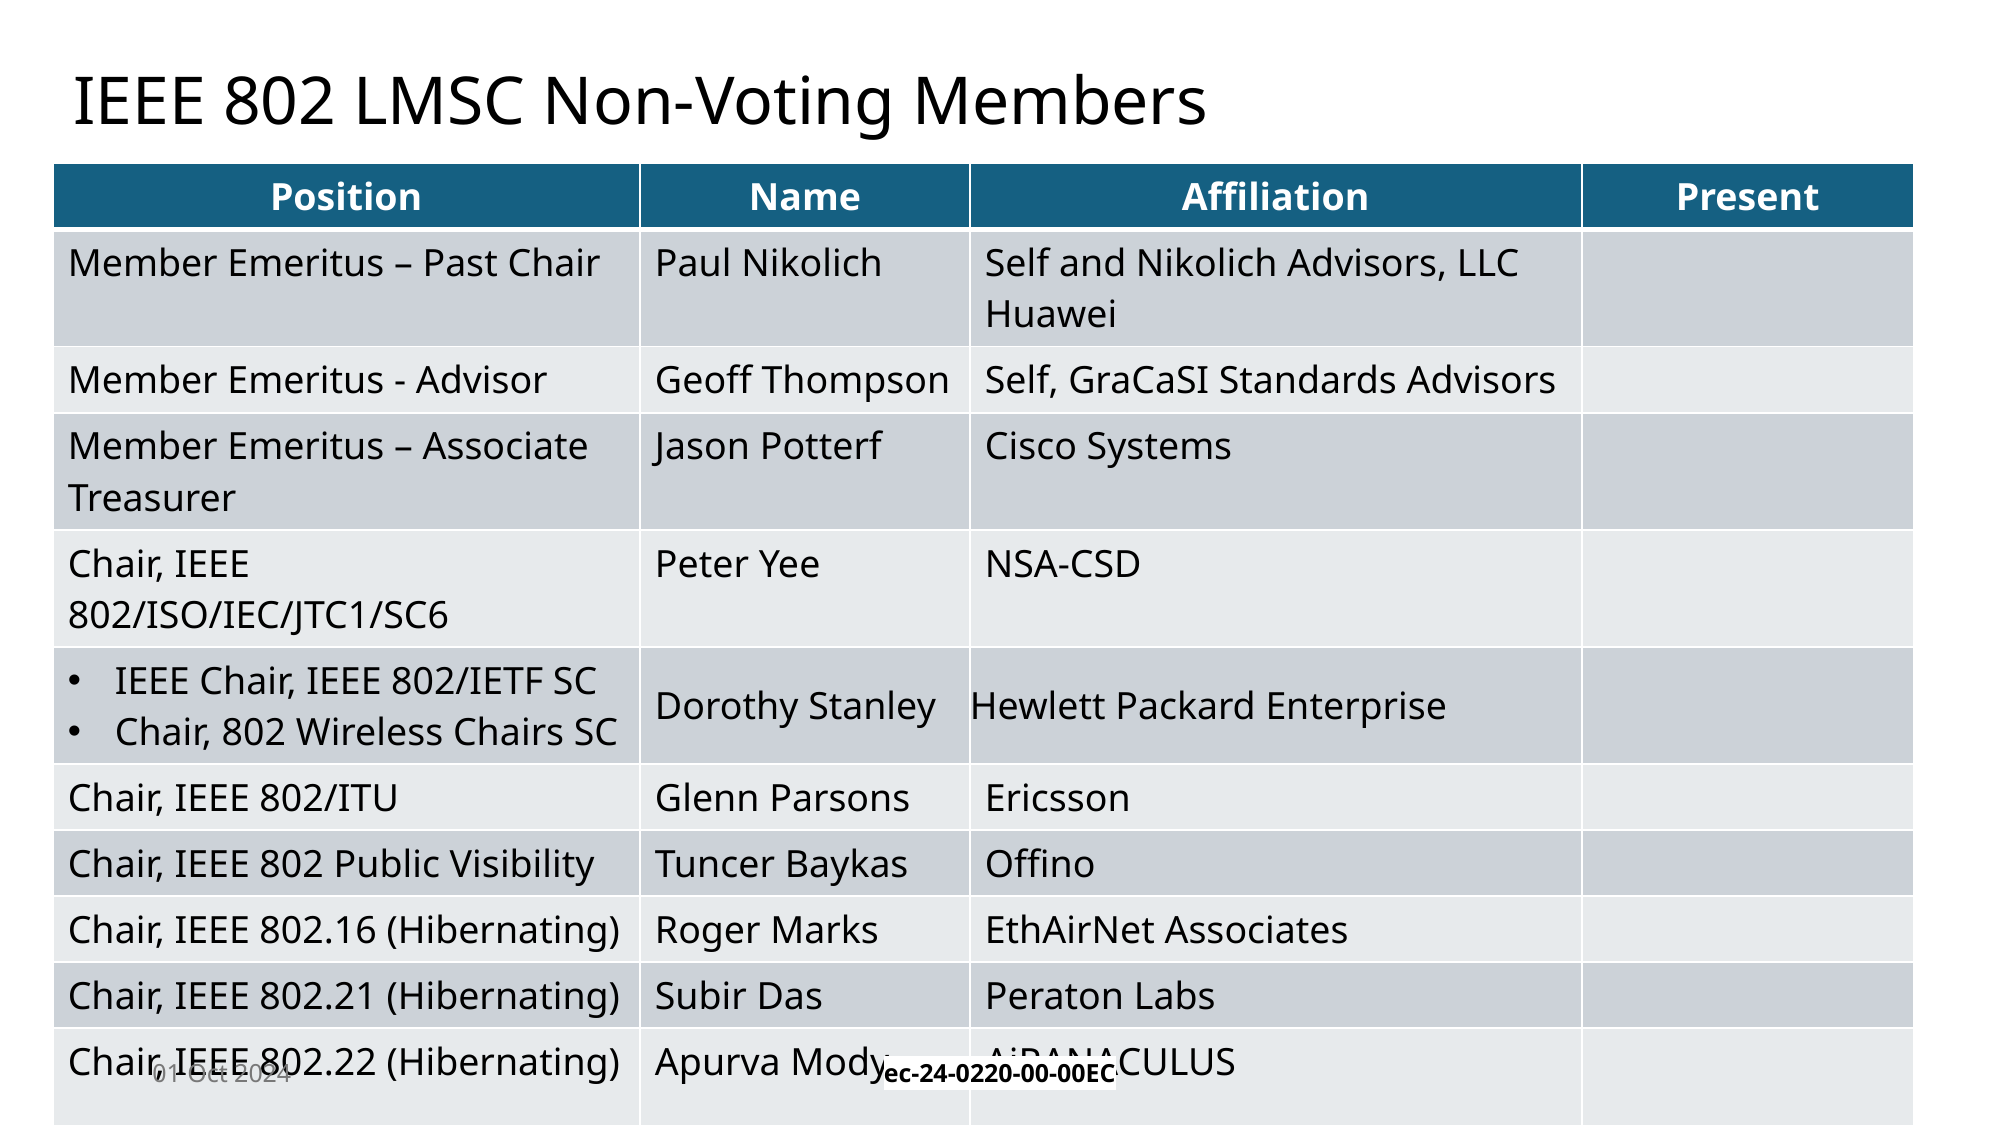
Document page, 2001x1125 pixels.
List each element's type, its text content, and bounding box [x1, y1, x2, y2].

slide_number 3 [1412, 1042, 1863, 1103]
table_cell [1583, 232, 1913, 346]
table_cell Roger Marks [641, 897, 969, 961]
table_cell Ericsson [971, 765, 1581, 829]
table_cell Self, GraCaSI Standards Advisors [971, 347, 1581, 412]
table_cell Chair, IEEE 802.16 (Hibernating) [54, 897, 639, 961]
table_cell EthAirNet Associates [971, 897, 1581, 961]
table_cell [1583, 414, 1913, 529]
table_cell Tuncer Baykas [641, 831, 969, 895]
table_cell Geoff Thompson [641, 347, 969, 412]
table_cell Member Emeritus – Past Chair [54, 232, 639, 346]
table_cell [1583, 963, 1913, 1027]
table_cell [1583, 765, 1913, 829]
table_cell Subir Das [641, 963, 969, 1027]
table_cell Offino [971, 831, 1581, 895]
title IEEE 802 LMSC Non-Voting Members [58, 59, 1863, 147]
table_cell Chair, IEEE 802 Public Visibility [54, 831, 639, 895]
table_cell NSA-CSD [971, 531, 1581, 646]
table_cell Peter Yee [641, 531, 969, 646]
table_cell [1583, 531, 1913, 646]
table_cell Paul Nikolich [641, 232, 969, 346]
table_cell [1583, 648, 1913, 763]
table_header Name [641, 164, 969, 227]
table_cell Dorothy Stanley [641, 648, 969, 763]
table_cell [1583, 897, 1913, 961]
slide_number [137, 1042, 588, 1103]
table_cell Chair, IEEE 802/ITU [54, 765, 639, 829]
table_cell Member Emeritus - Advisor [54, 347, 639, 412]
table_cell Chair, IEEE 802/ISO/IEC/JTC1/SC6 [54, 531, 639, 646]
table_cell Chair, IEEE 802.22 (Hibernating) [54, 1029, 639, 1125]
table_cell Peraton Labs [971, 963, 1581, 1027]
table_header Affiliation [971, 164, 1581, 227]
table_header Position [54, 164, 639, 227]
table_cell Cisco Systems [971, 414, 1581, 529]
table_cell IEEE Chair, IEEE 802/IETF SC Chair, 802 Wireless Chairs SC [54, 648, 639, 763]
table_cell [1583, 831, 1913, 895]
table_cell Apurva Mody [641, 1029, 969, 1125]
table_cell Self and Nikolich Advisors, LLC Huawei [971, 232, 1581, 346]
table_cell Hewlett Packard Enterprise [971, 648, 1581, 763]
table_header Present [1583, 164, 1913, 227]
table_cell Glenn Parsons [641, 765, 969, 829]
table_cell Chair, IEEE 802.21 (Hibernating) [54, 963, 639, 1027]
table_cell Member Emeritus – Associate Treasurer [54, 414, 639, 529]
footer ec-24-0220-00-00EC [662, 1042, 1338, 1103]
table_cell [1583, 1029, 1913, 1125]
table_cell Jason Potterf [641, 414, 969, 529]
table_cell AiRANACULUS [971, 1029, 1581, 1125]
table_cell [1583, 347, 1913, 412]
